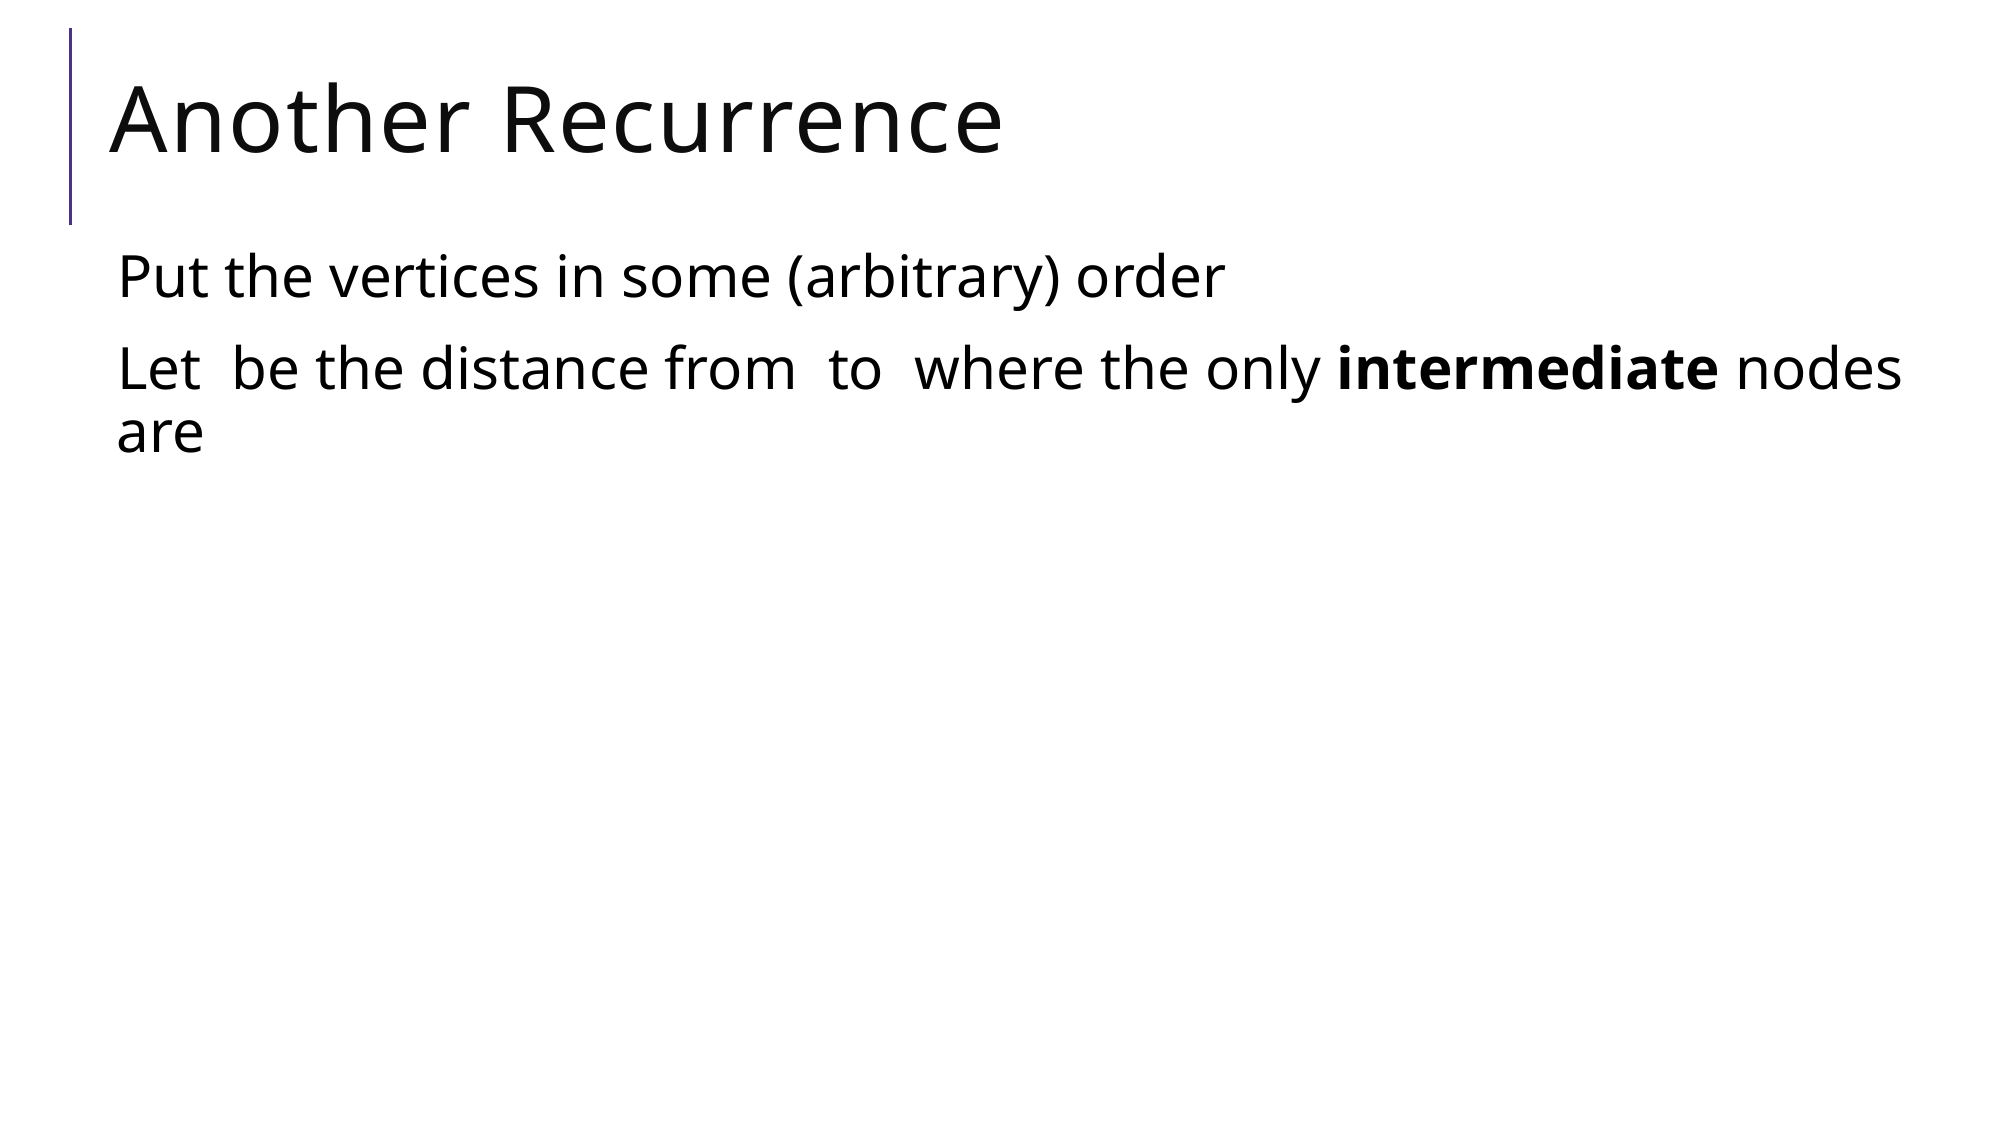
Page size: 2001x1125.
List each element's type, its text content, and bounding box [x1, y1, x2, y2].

title Another Recurrence [94, 43, 1930, 210]
